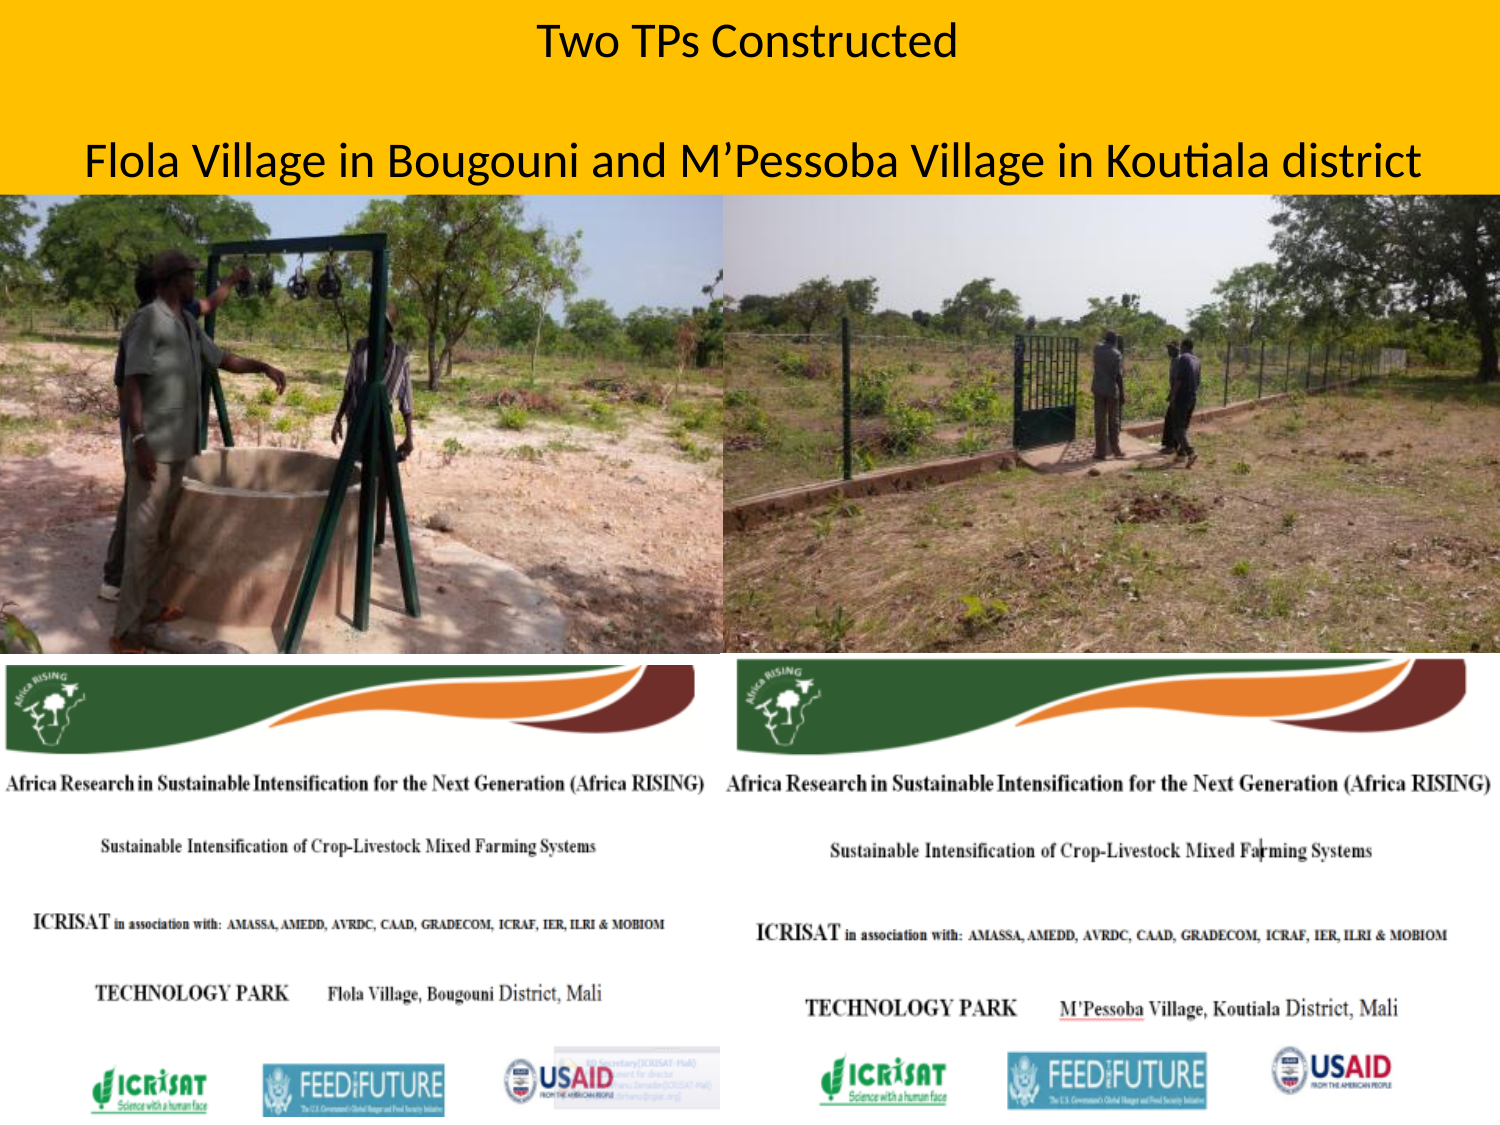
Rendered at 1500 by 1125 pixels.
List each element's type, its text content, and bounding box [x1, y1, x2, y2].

text_box Two TPs Constructed Flola Village in Bougouni and M’Pessoba Village in Koutiala district [0, 0, 1500, 186]
picture [0, 187, 1500, 1118]
